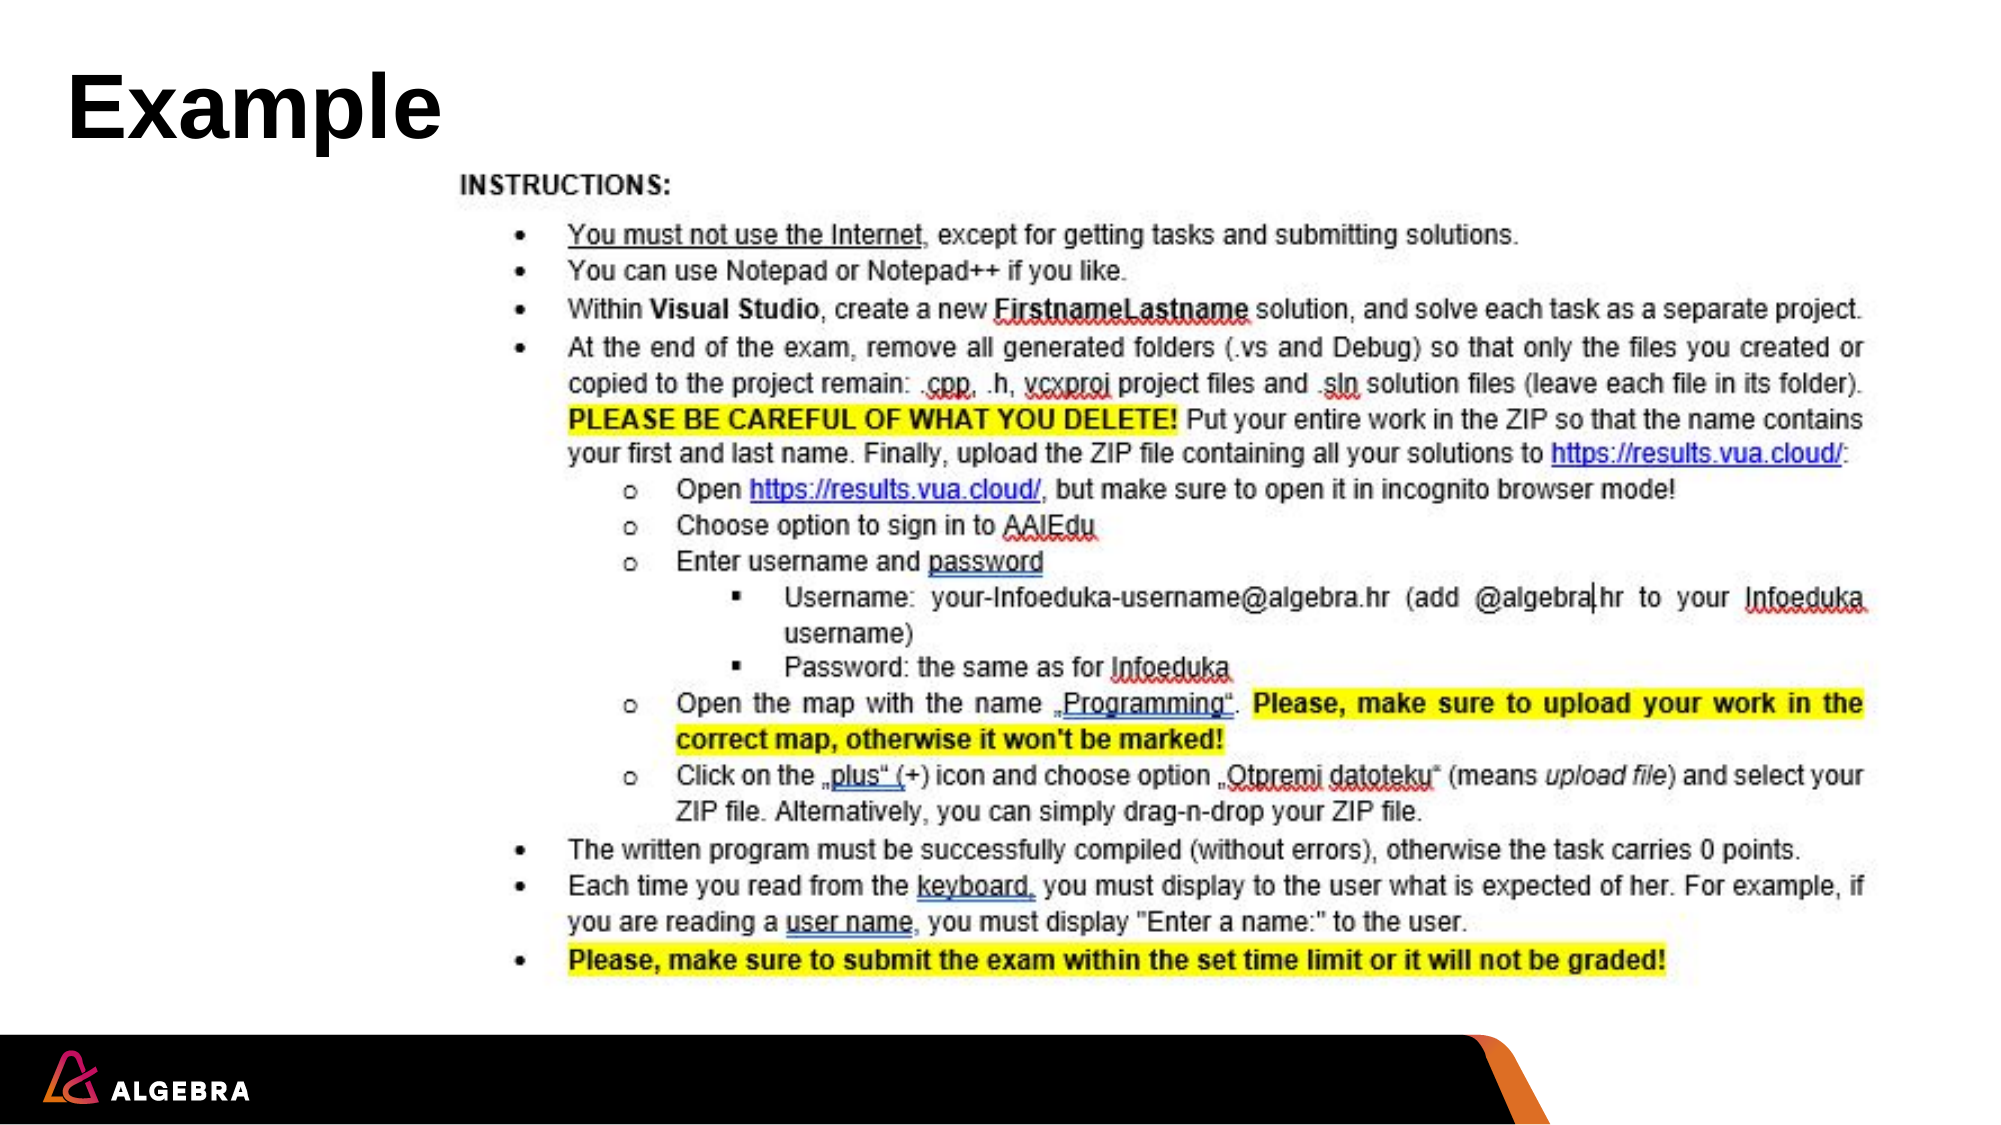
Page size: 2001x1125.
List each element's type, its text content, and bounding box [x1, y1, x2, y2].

title Example [51, 0, 1777, 218]
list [437, 157, 1919, 1013]
picture [0, 1034, 1733, 1125]
